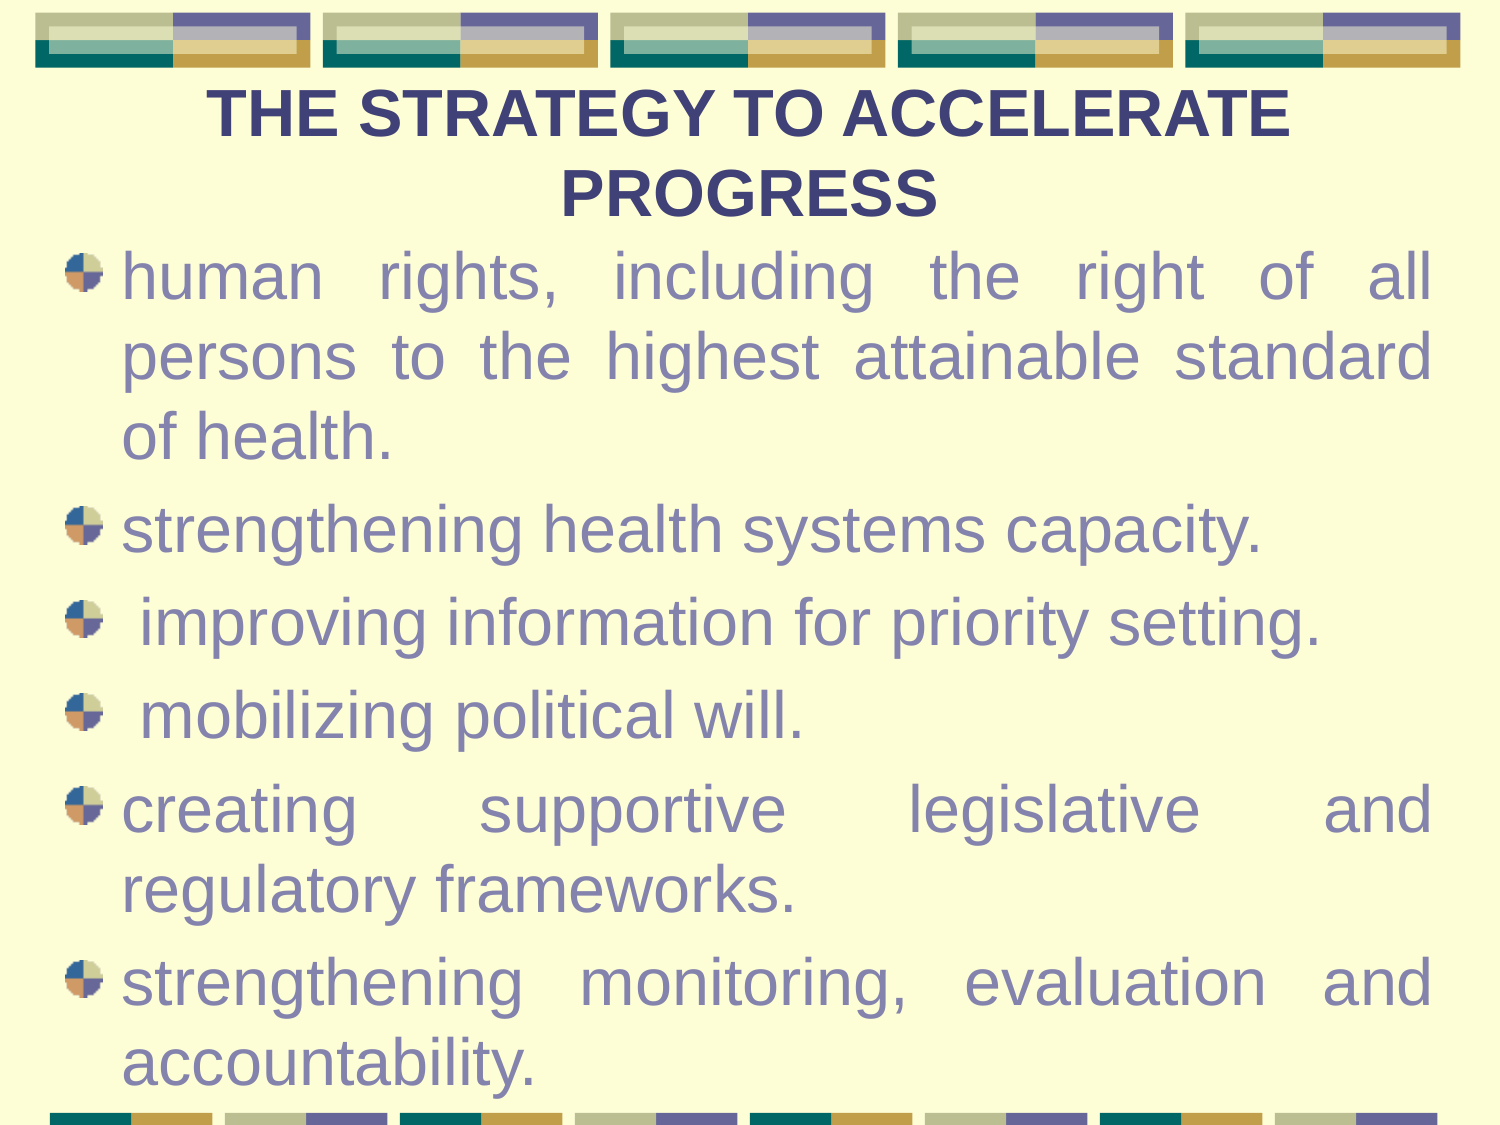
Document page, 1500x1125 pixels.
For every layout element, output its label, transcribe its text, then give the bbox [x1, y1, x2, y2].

picture [65, 960, 103, 998]
picture [65, 506, 103, 545]
picture [65, 253, 103, 292]
picture [65, 600, 103, 638]
picture [65, 786, 103, 825]
title THE STRATEGY TO ACCELERATE PROGRESS [112, 62, 1388, 224]
list human rights, including the right of all persons to the highest attainable standard of health. strengthening health systems capacity. improving information for priority setting. mobilizing political will. creating supportive legislative and regulatory frameworks. strengthening monitoring, evaluation and accountability. [49, 224, 1451, 1125]
picture [65, 693, 103, 731]
